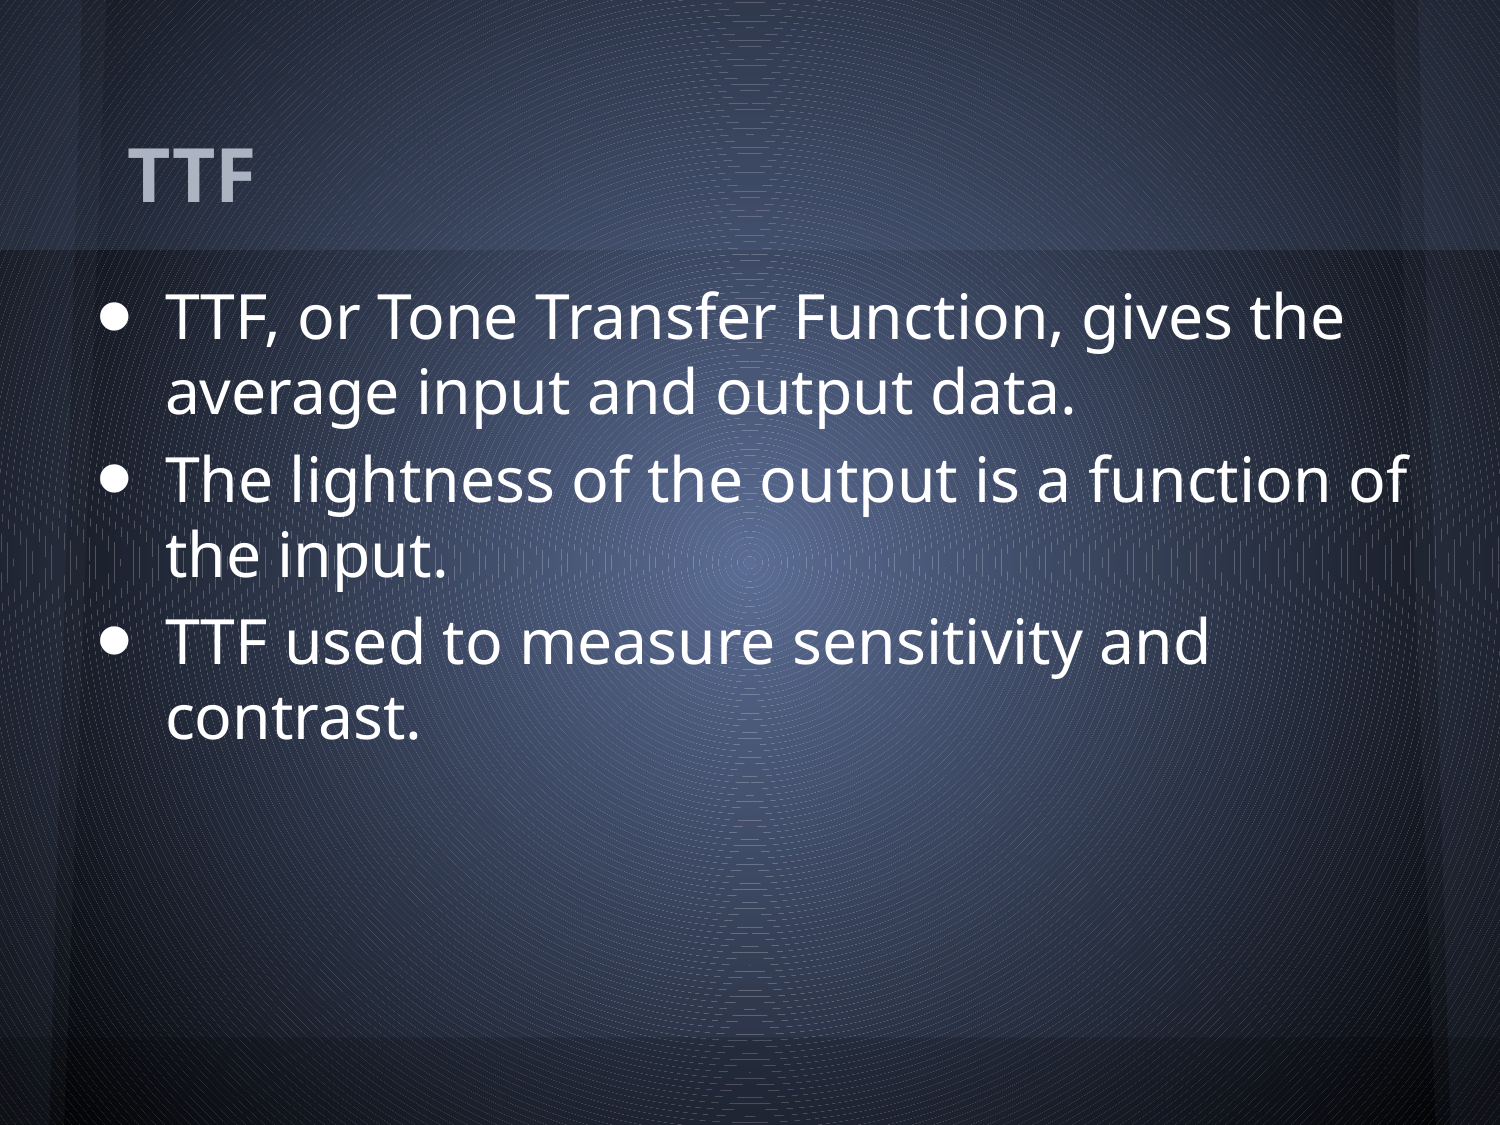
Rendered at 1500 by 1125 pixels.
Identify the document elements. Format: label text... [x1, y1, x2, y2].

list TTF, or Tone Transfer Function, gives the average input and output data. The lightness of the output is a function of the input. TTF used to measure sensitivity and contrast. [75, 262, 1425, 931]
title TTF [75, 14, 1425, 233]
